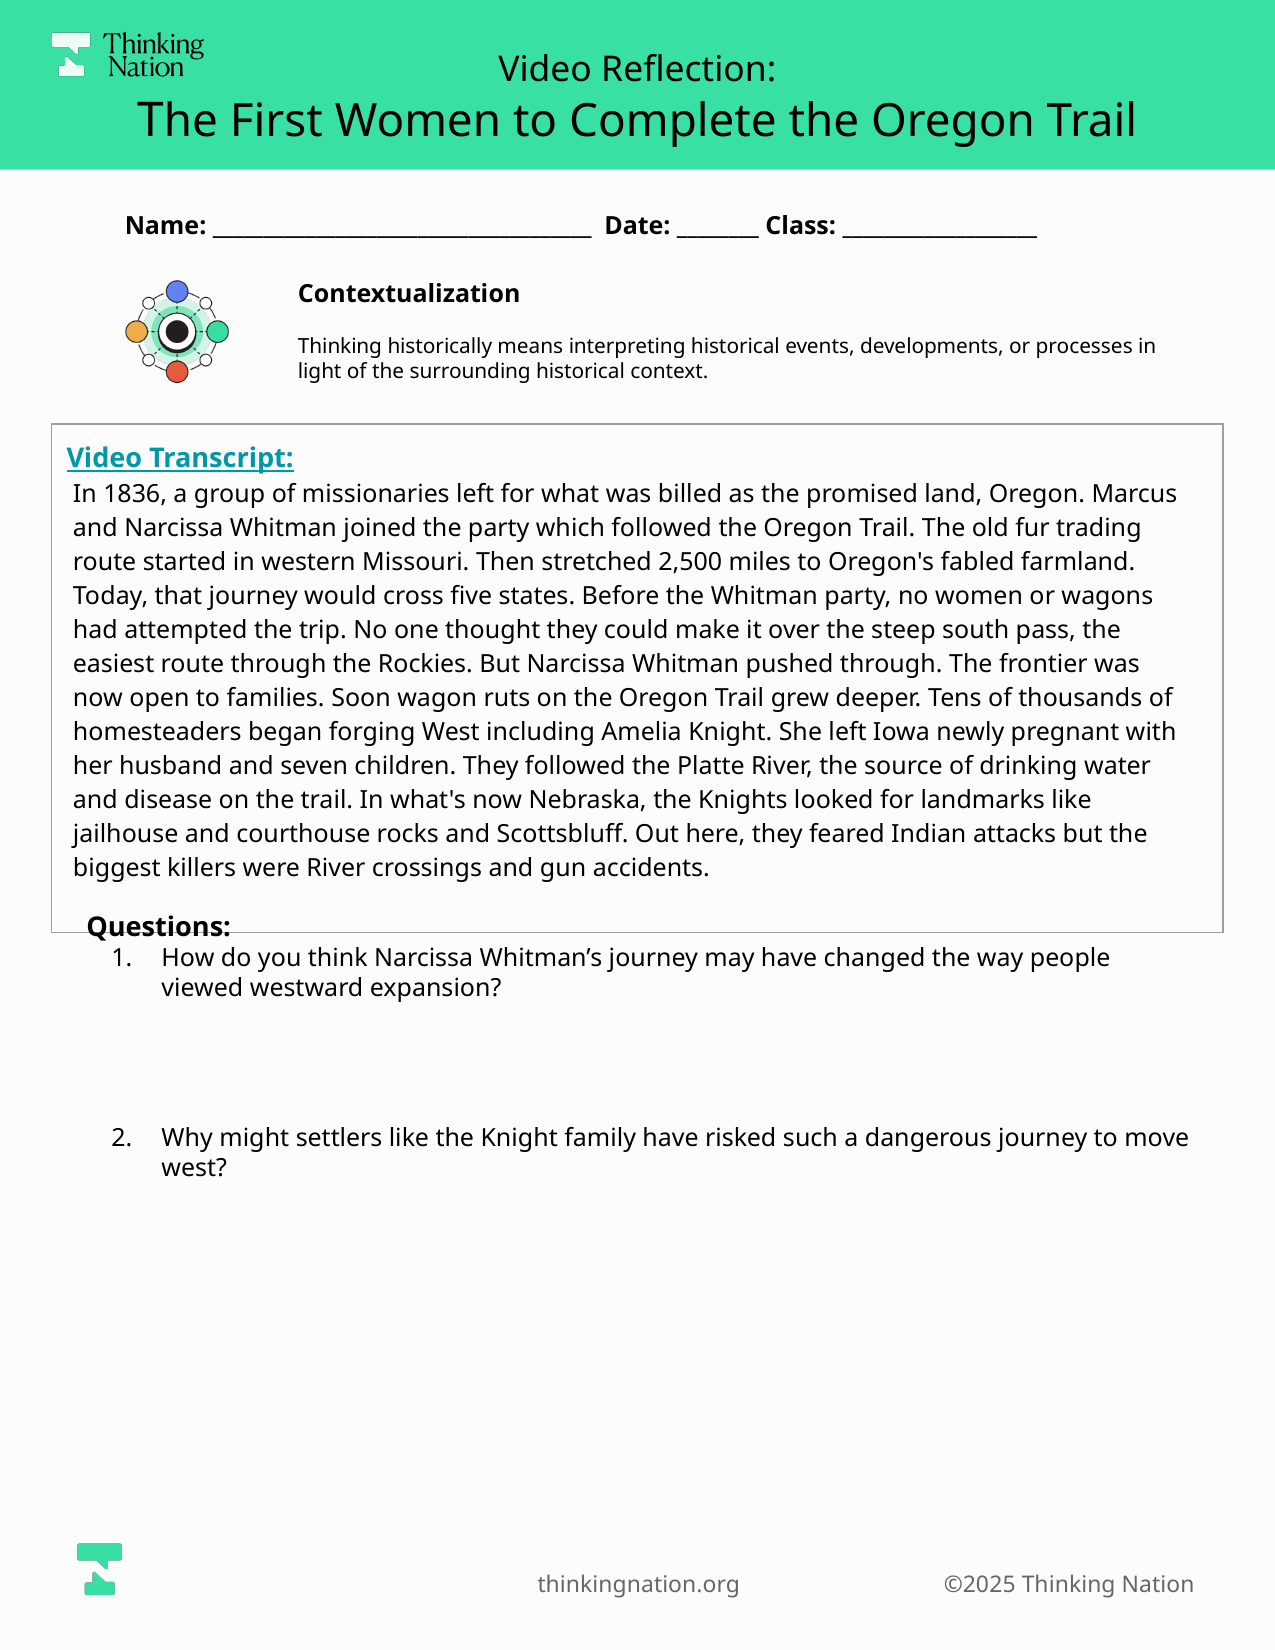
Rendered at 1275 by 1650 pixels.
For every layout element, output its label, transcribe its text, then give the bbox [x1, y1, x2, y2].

text_box Questions: How do you think Narcissa Whitman’s journey may have changed the way people viewed westward expansion? Why might settlers like the Knight family have risked such a dangerous journey to move west? [71, 894, 1207, 1317]
table_header Video Transcript: In 1836, a group of missionaries left for what was billed as the promised land, Oregon. Marcus and Narcissa Whitman joined the party which followed the Oregon Trail. The old fur trading route started in western Missouri. Then stretched 2,500 miles to Oregon's fabled farmland. Today, that journey would cross five states. Before the Whitman party, no women or wagons had attempted the trip. No one thought they could make it over the steep south pass, the easiest route through the Rockies. But Narcissa Whitman pushed through. The frontier was now open to families. Soon wagon ruts on the Oregon Trail grew deeper. Tens of thousands of homesteaders began forging West including Amelia Knight. She left Iowa newly pregnant with her husband and seven children. They followed the Platte River, the source of drinking water and disease on the trail. In what's now Nebraska, the Knights looked for landmarks like jailhouse and courthouse rocks and Scottsbluff. Out here, they feared Indian attacks but the biggest killers were River crossings and gun accidents. [52, 425, 1222, 932]
picture [109, 263, 246, 400]
text_box ©2025 Thinking Nation [909, 1553, 1211, 1605]
text_box thinkingnation.org [488, 1553, 790, 1605]
text_box Contextualization Thinking historically means interpreting historical events, developments, or processes in light of the surrounding historical context. [278, 258, 1210, 394]
text_box Video Reflection: The First Women to Complete the Oregon Trail [0, 0, 1275, 170]
picture [63, 1533, 135, 1605]
picture [35, 17, 210, 91]
text_box Name: _____________________________________ Date: ________ Class: ___________________ [109, 194, 1165, 262]
